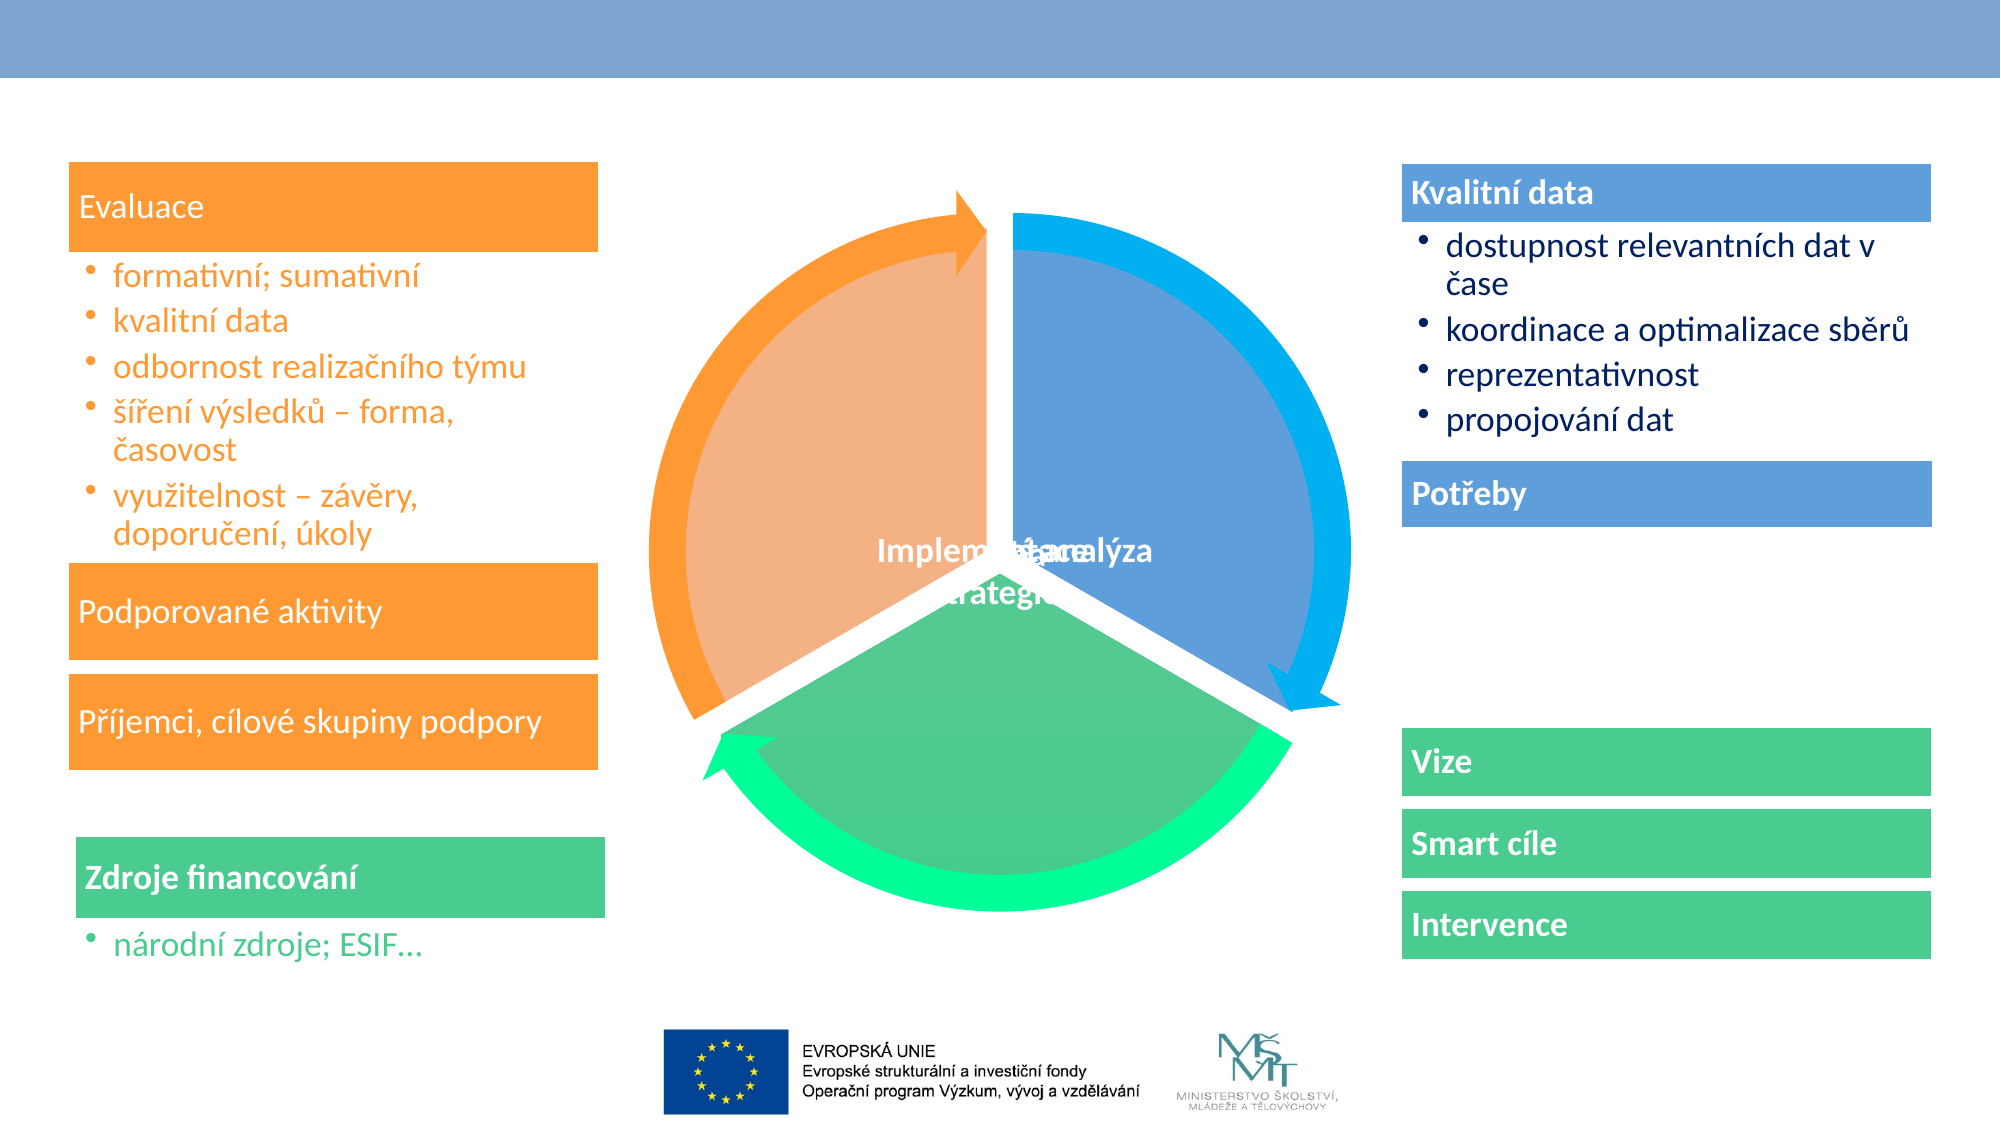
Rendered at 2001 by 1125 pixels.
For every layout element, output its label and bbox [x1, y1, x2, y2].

text_box [1400, 725, 1933, 962]
text_box [67, 160, 600, 494]
picture [621, 994, 1379, 1125]
text_box [67, 562, 669, 778]
text_box [1400, 163, 1933, 452]
text_box [1378, 455, 1933, 532]
picture [0, 0, 2000, 78]
text_box [616, 142, 1384, 983]
text_box [68, 836, 607, 998]
